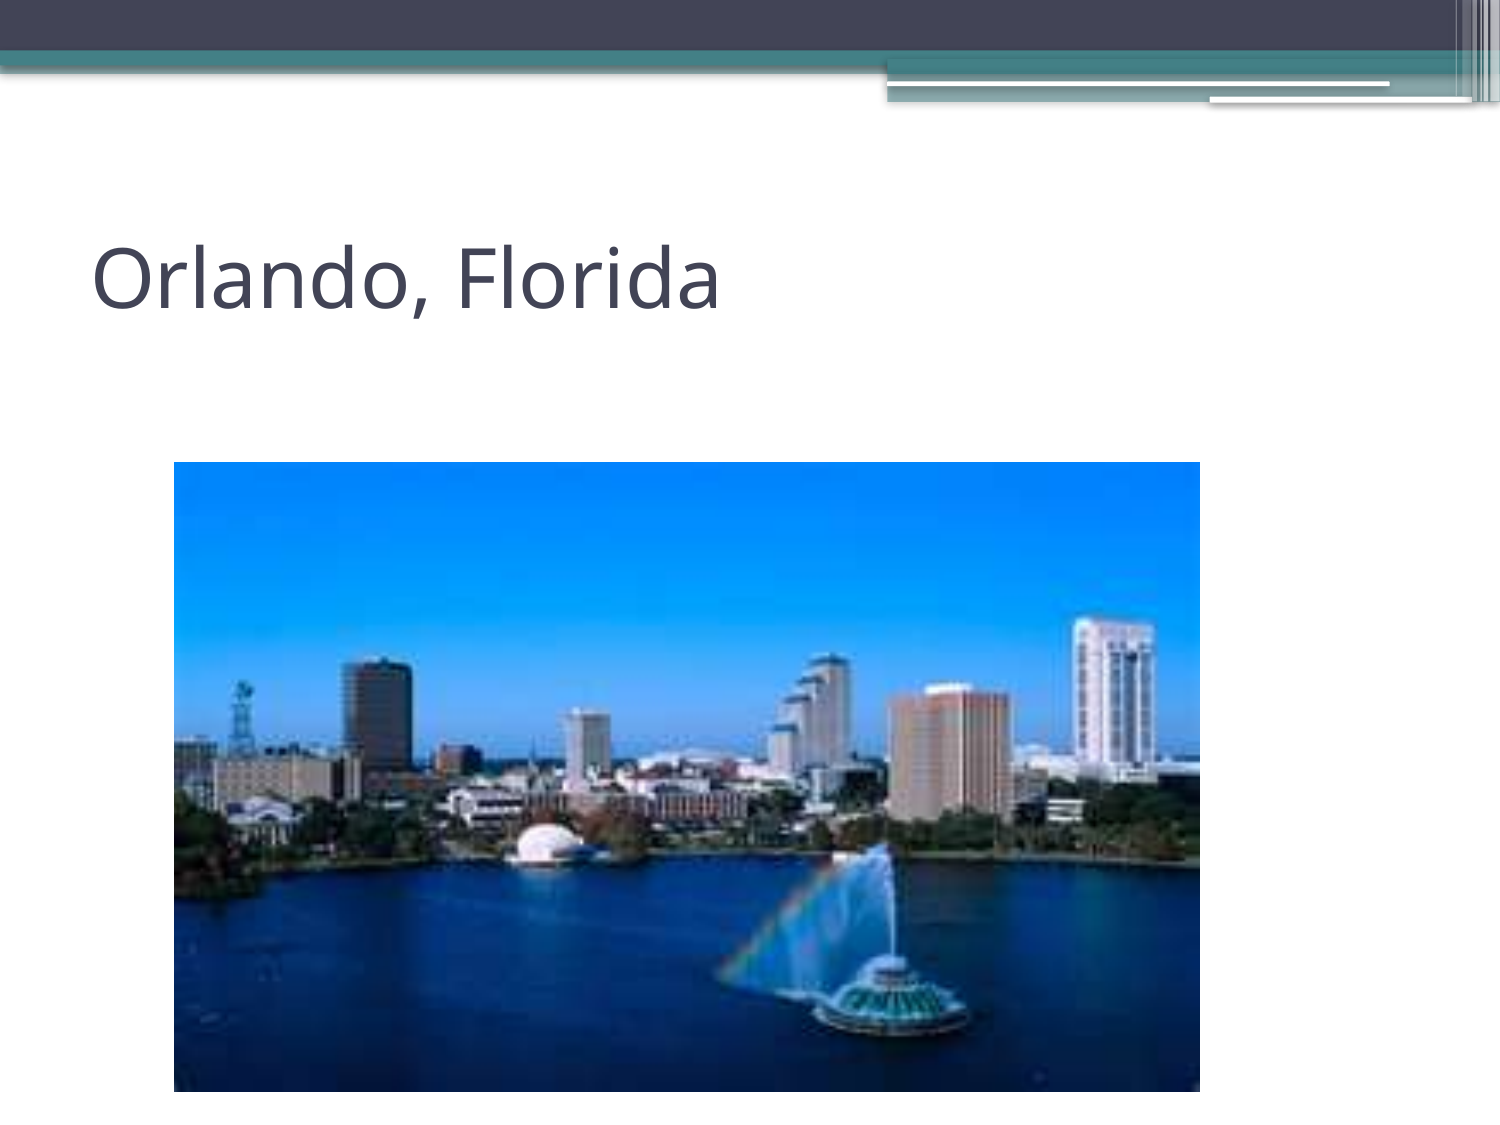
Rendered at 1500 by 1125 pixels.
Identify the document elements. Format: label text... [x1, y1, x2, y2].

title Orlando, Florida [74, 187, 1426, 363]
picture [174, 462, 1201, 1092]
